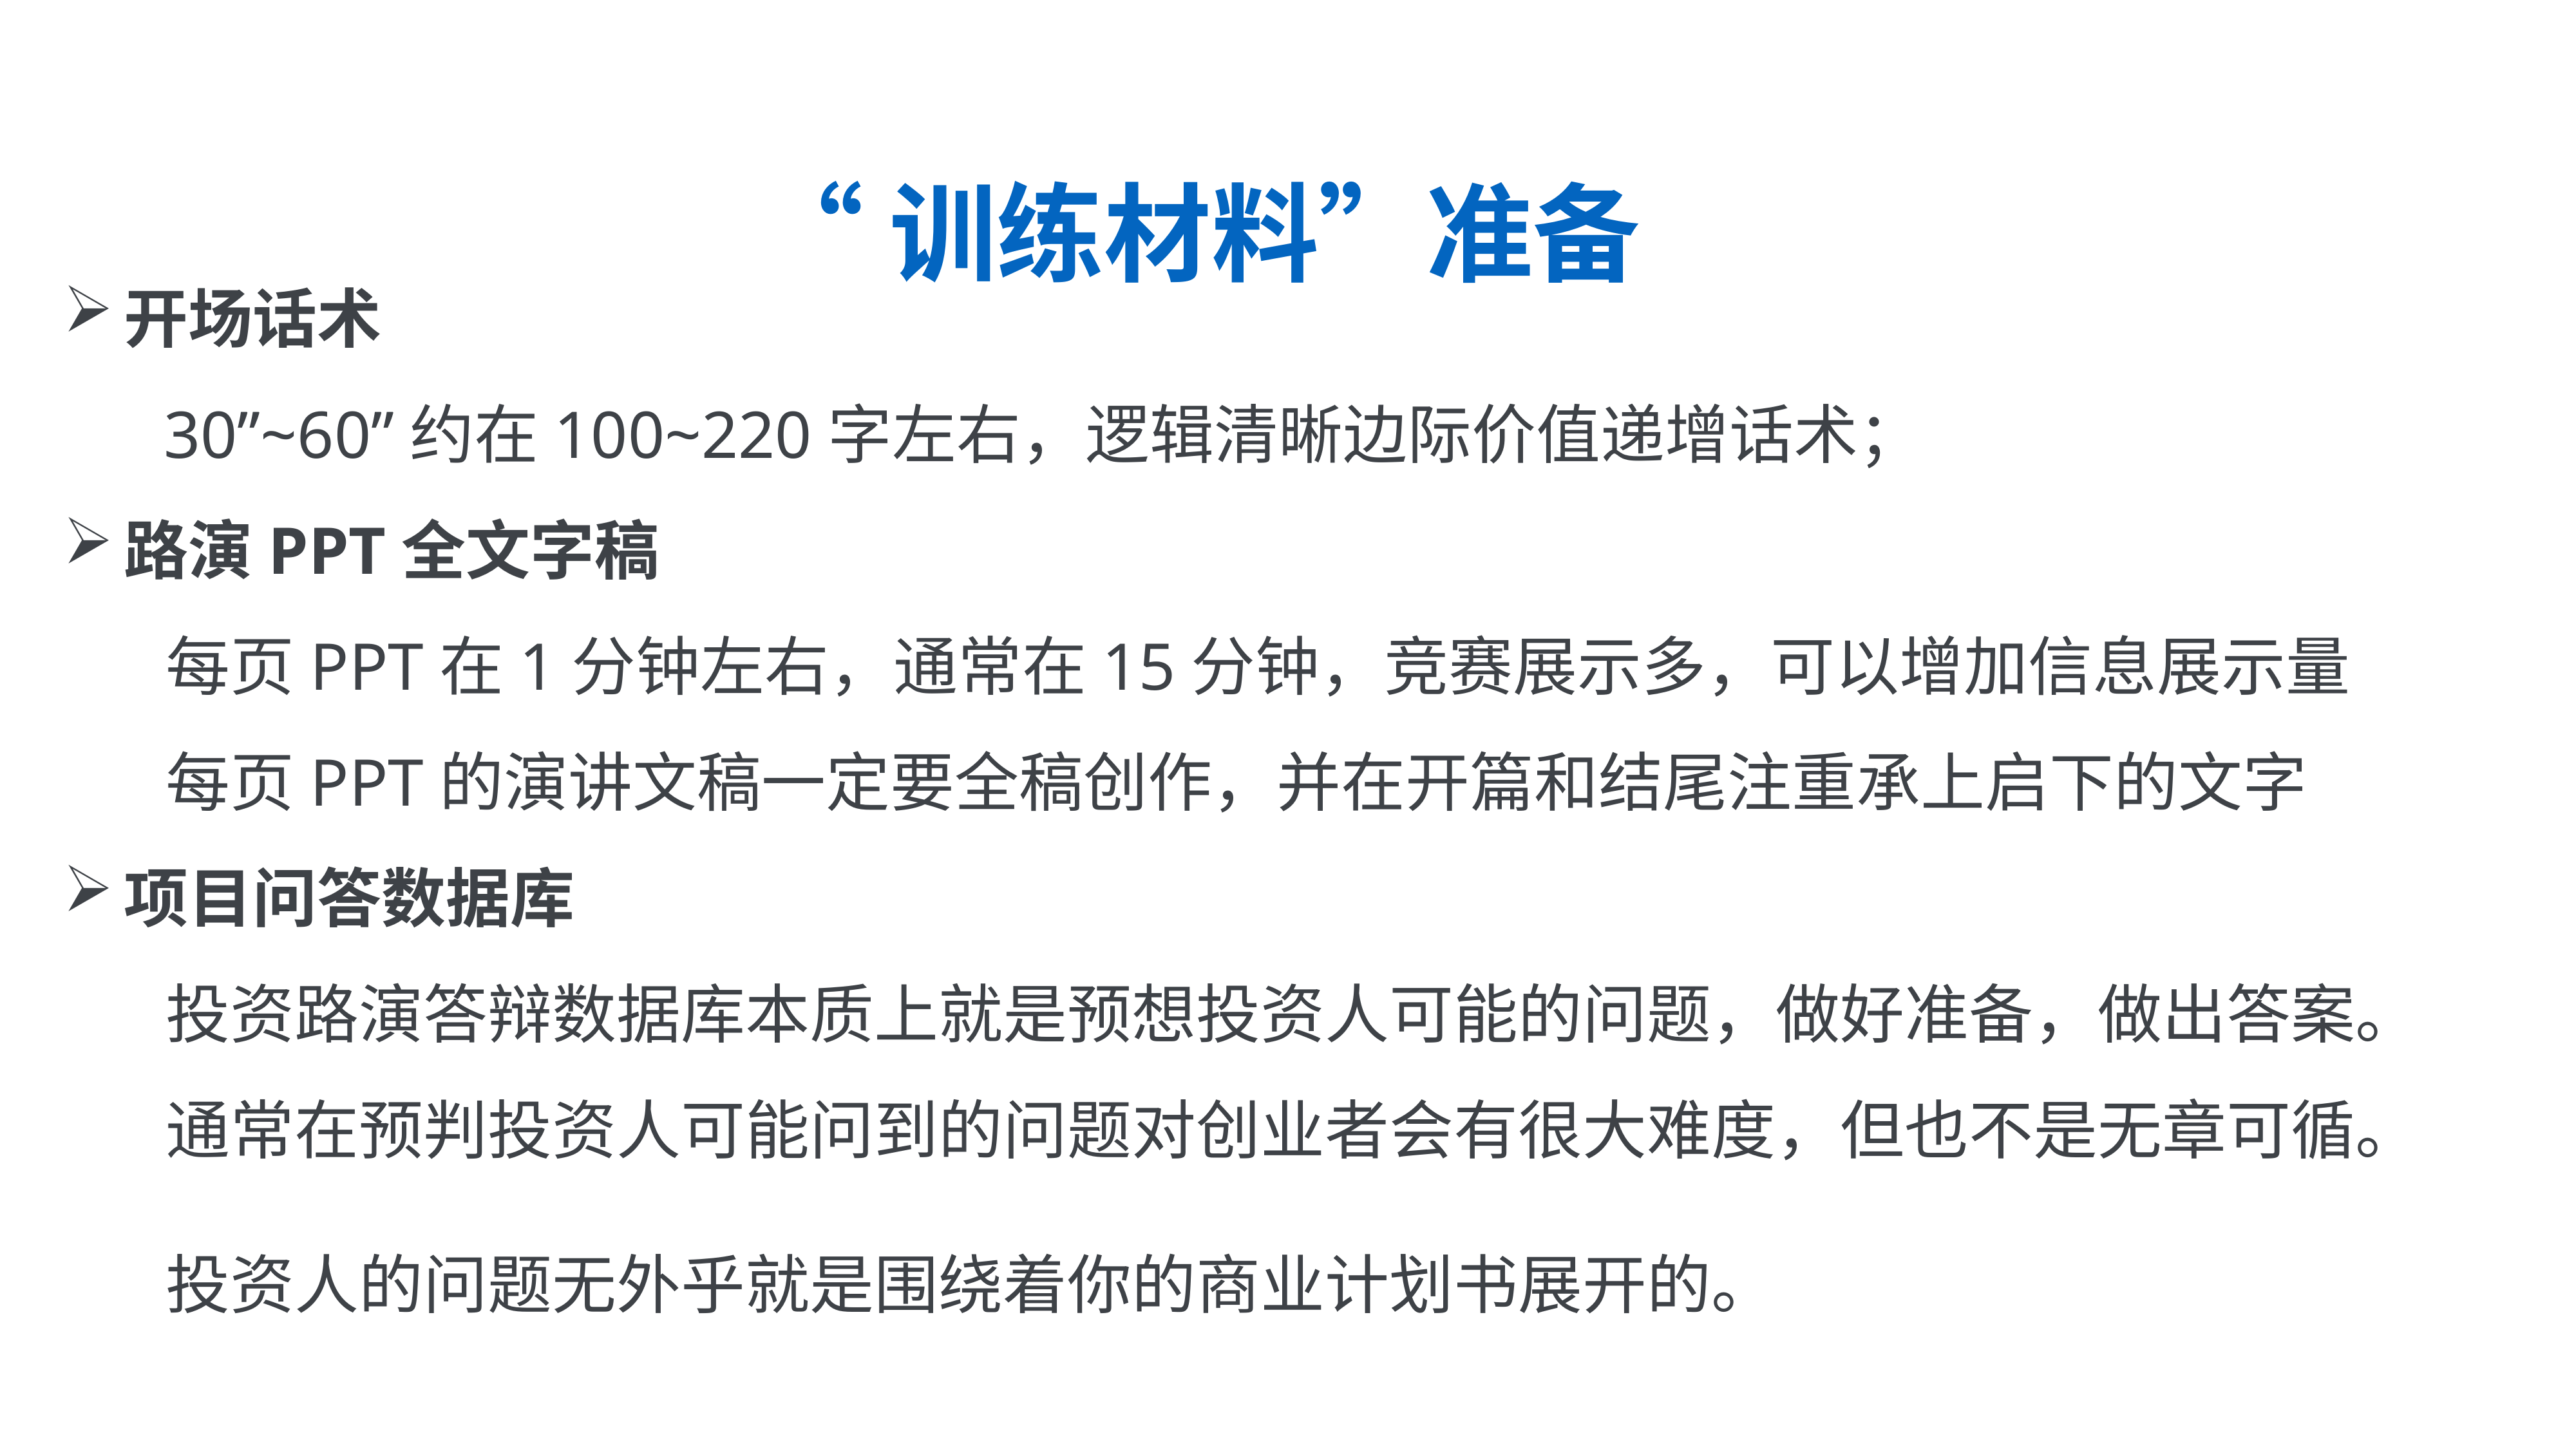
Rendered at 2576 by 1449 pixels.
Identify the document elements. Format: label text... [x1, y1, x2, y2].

text_box “训练材料”准备 [746, 161, 1651, 234]
text_box 开场话术 30”~60”约在100~220字左右，逻辑清晰边际价值递增话术； 路演PPT全文字稿 每页PPT在1分钟左右，通常在15分钟，竞赛展示多，可以增加信息展示量 每页PPT的演讲文稿一定要全稿创作，并在开篇和结尾注重承上启下的文字 项目问答数据库 投资路演答辩数据库本质上就是预想投资人可能的问题，做好准备，做出答案。 通常在预判投资人可能问到的问题对创业者会有很大难度，但也不是无章可循。 投资人的问题无外乎就是围绕着你的商业计划书展开的。 [53, 234, 2539, 1326]
